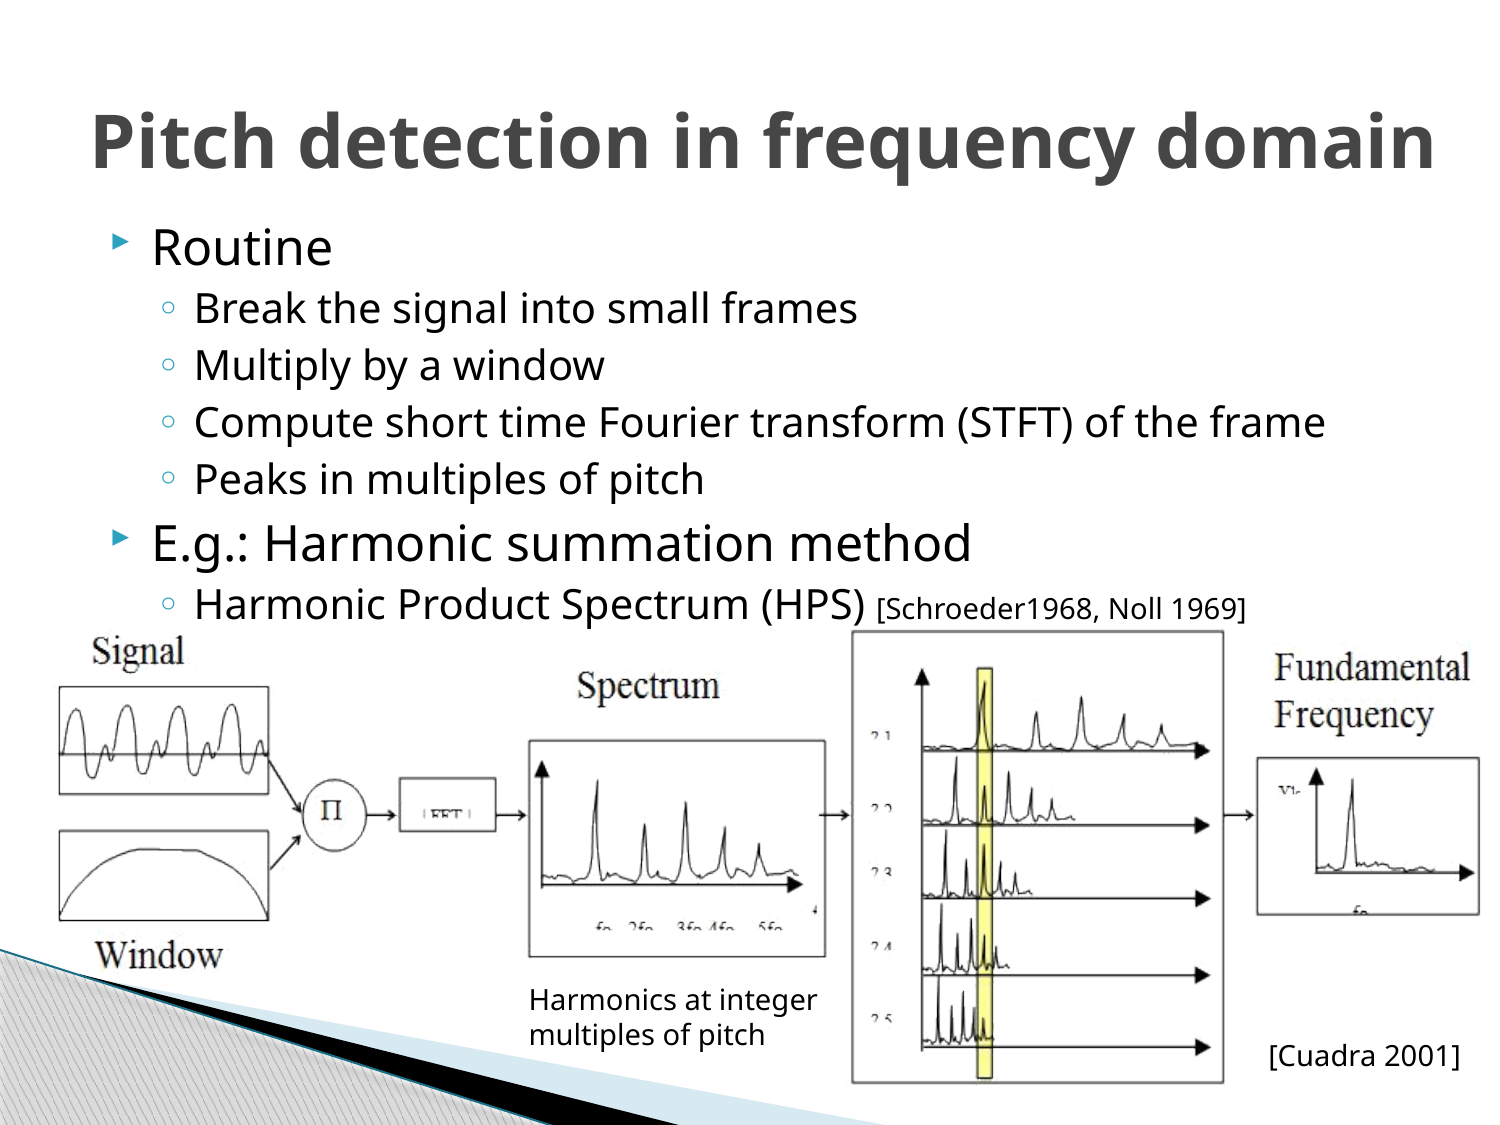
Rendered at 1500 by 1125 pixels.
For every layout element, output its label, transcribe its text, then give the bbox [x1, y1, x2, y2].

picture [41, 621, 1495, 1095]
list Routine Break the signal into small frames Multiply by a window Compute short time Fourier transform (STFT) of the frame Peaks in multiples of pitch E.g.: Harmonic summation method Harmonic Product Spectrum (HPS) [Schroeder1968, Noll 1969] [76, 233, 1427, 621]
title Pitch detection in frequency domain [75, 45, 1471, 233]
